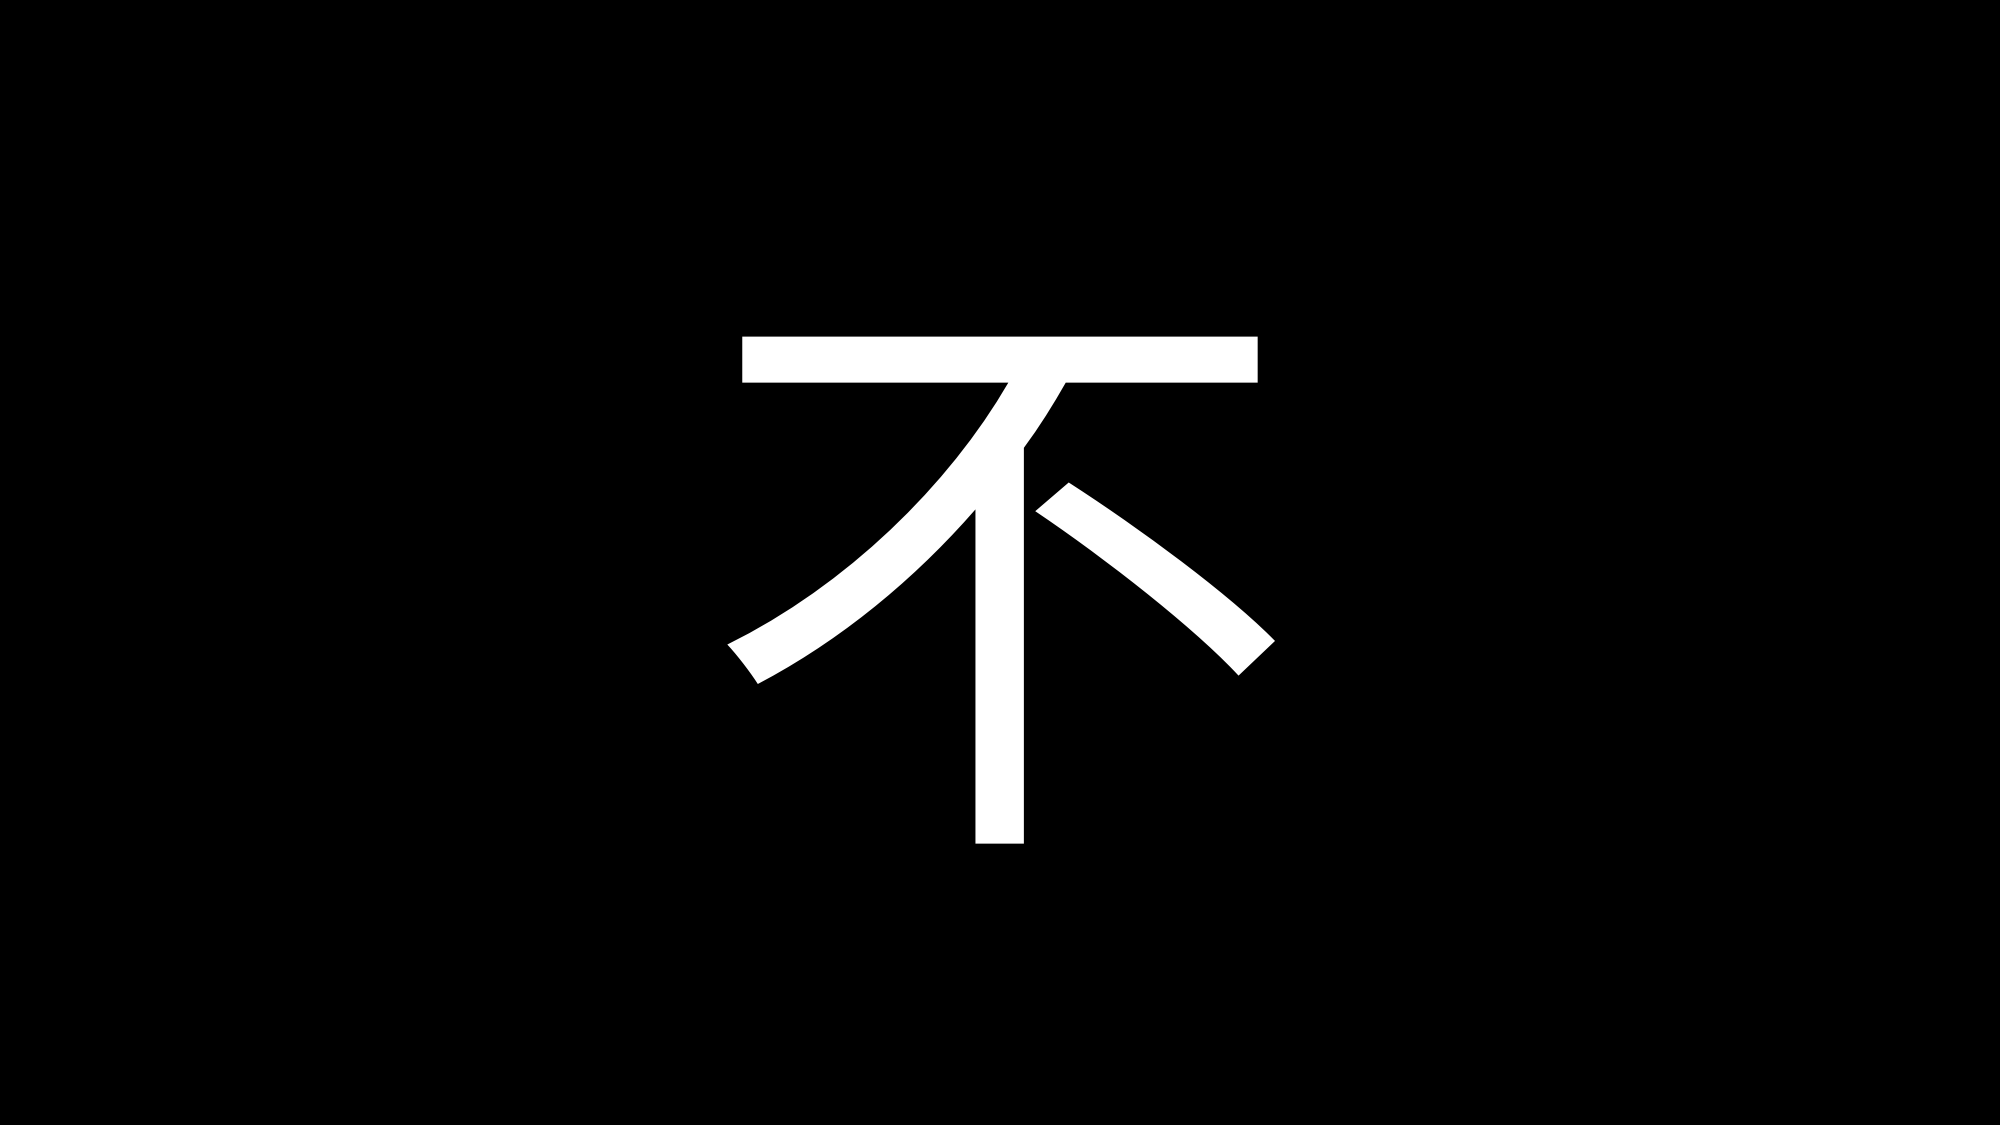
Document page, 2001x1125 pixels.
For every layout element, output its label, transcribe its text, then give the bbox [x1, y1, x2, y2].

text_box 不 [29, 192, 1971, 925]
